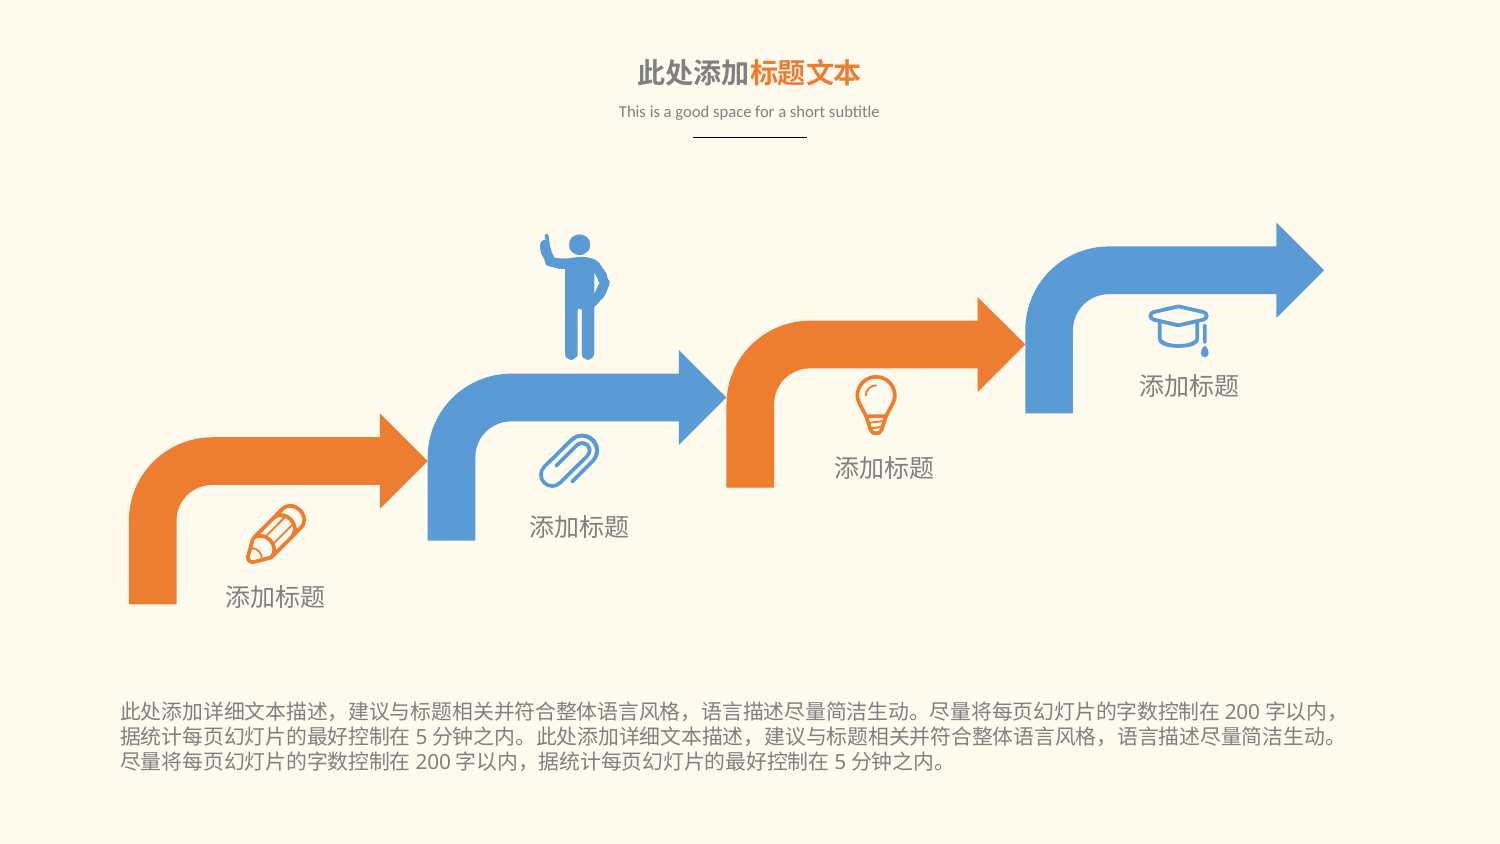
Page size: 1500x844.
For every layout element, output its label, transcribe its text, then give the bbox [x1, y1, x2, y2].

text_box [427, 234, 727, 550]
text_box This is a good space for a short subtitle [603, 93, 895, 128]
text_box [128, 413, 428, 620]
text_box 此处添加标题文本 [623, 47, 877, 93]
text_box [727, 296, 1026, 491]
text_box 此处添加详细文本描述，建议与标题相关并符合整体语言风格，语言描述尽量简洁生动。尽量将每页幻灯片的字数控制在200字以内，据统计每页幻灯片的最好控制在5分钟之内。此处添加详细文本描述，建议与标题相关并符合整体语言风格，语言描述尽量简洁生动。尽量将每页幻灯片的字数控制在200字以内，据统计每页幻灯片的最好控制在5分钟之内。 [105, 691, 1381, 782]
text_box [1025, 222, 1325, 414]
